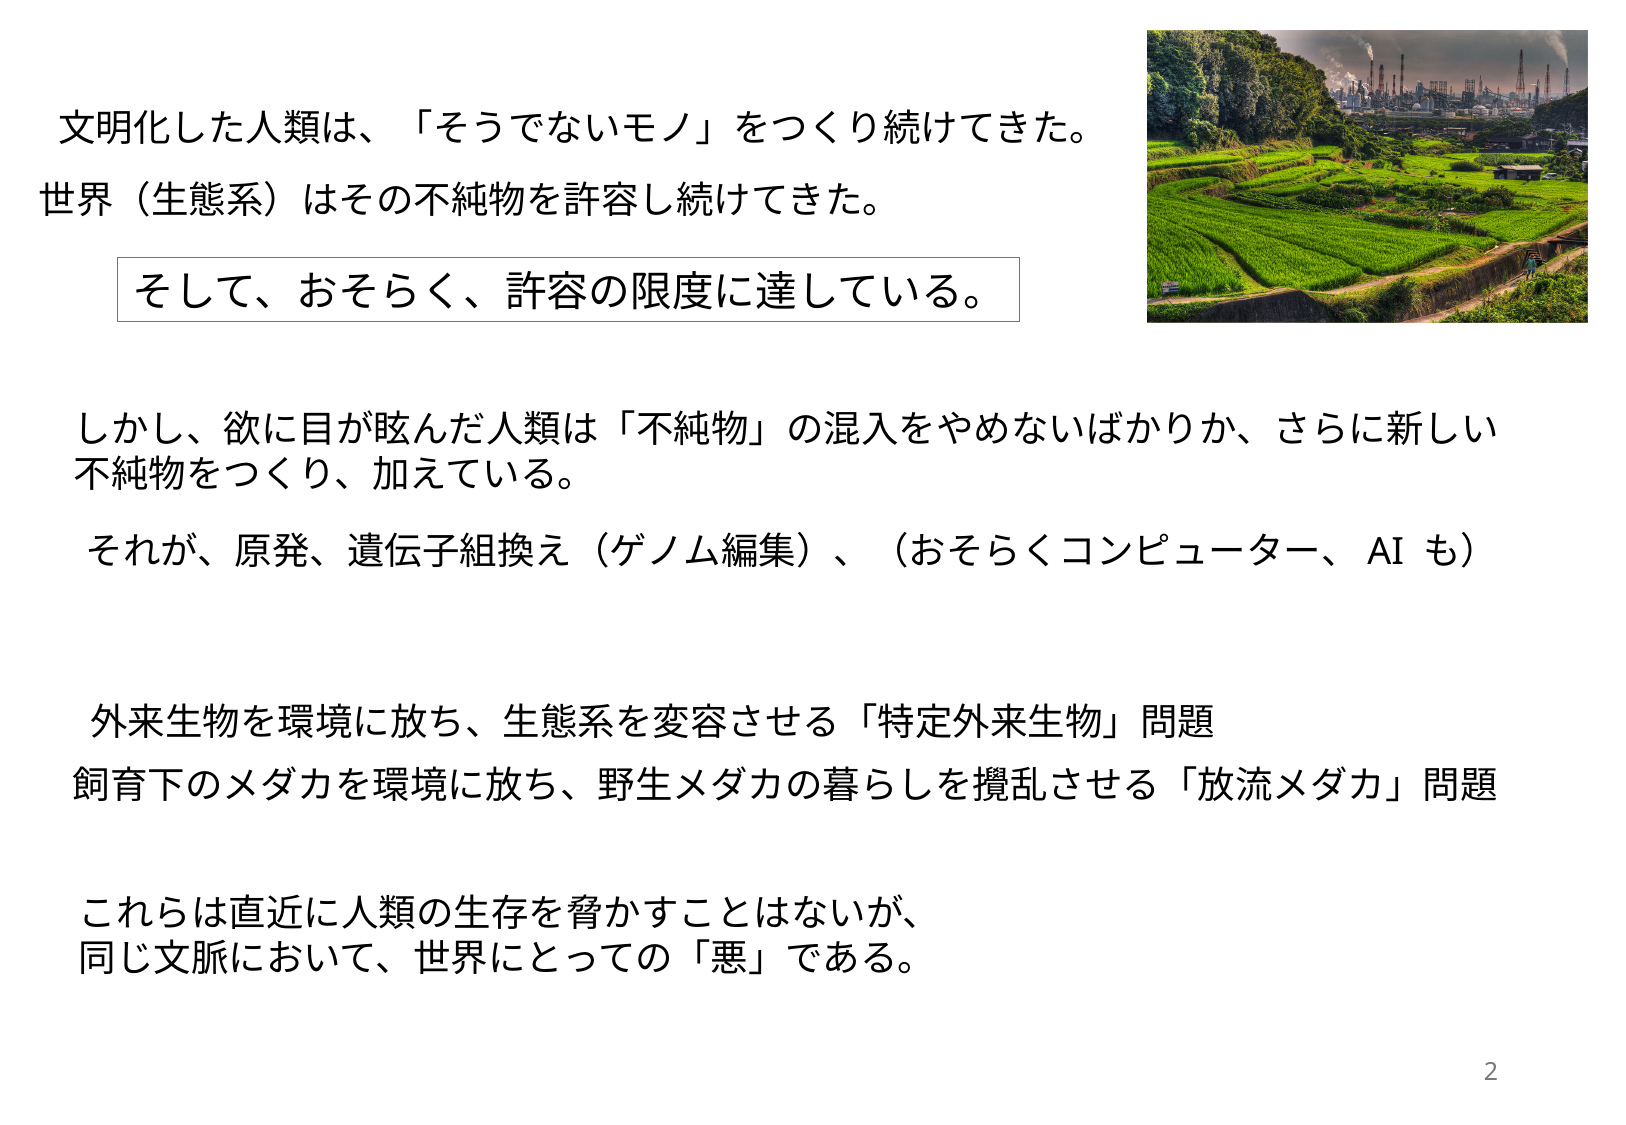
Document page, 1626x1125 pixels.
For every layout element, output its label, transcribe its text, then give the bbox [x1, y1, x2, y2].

text_box しかし、欲に目が眩んだ人類は「不純物」の混入をやめないばかりか、さらに新しい不純物をつくり、加えている。 [58, 397, 1528, 502]
text_box それが、原発、遺伝子組換え（ゲノム編集）、（おそらくコンピューター、AI も） [70, 519, 1513, 580]
text_box 文明化した人類は、「そうでないモノ」をつくり続けてきた。 [43, 96, 1123, 157]
text_box そして、おそらく、許容の限度に達している。 [117, 257, 1020, 322]
text_box 世界（生態系）はその不純物を許容し続けてきた。 [23, 168, 916, 229]
text_box これらは直近に人類の生存を脅かすことはないが、 同じ文脈において、世界にとっての「悪」である。 [63, 881, 956, 987]
text_box 飼育下のメダカを環境に放ち、野生メダカの暮らしを攪乱させる「放流メダカ」問題 [57, 753, 1513, 814]
text_box 外来生物を環境に放ち、生態系を変容させる「特定外来生物」問題 [75, 690, 1230, 751]
picture [1146, 30, 1588, 324]
slide_number 2 [1147, 1042, 1514, 1103]
